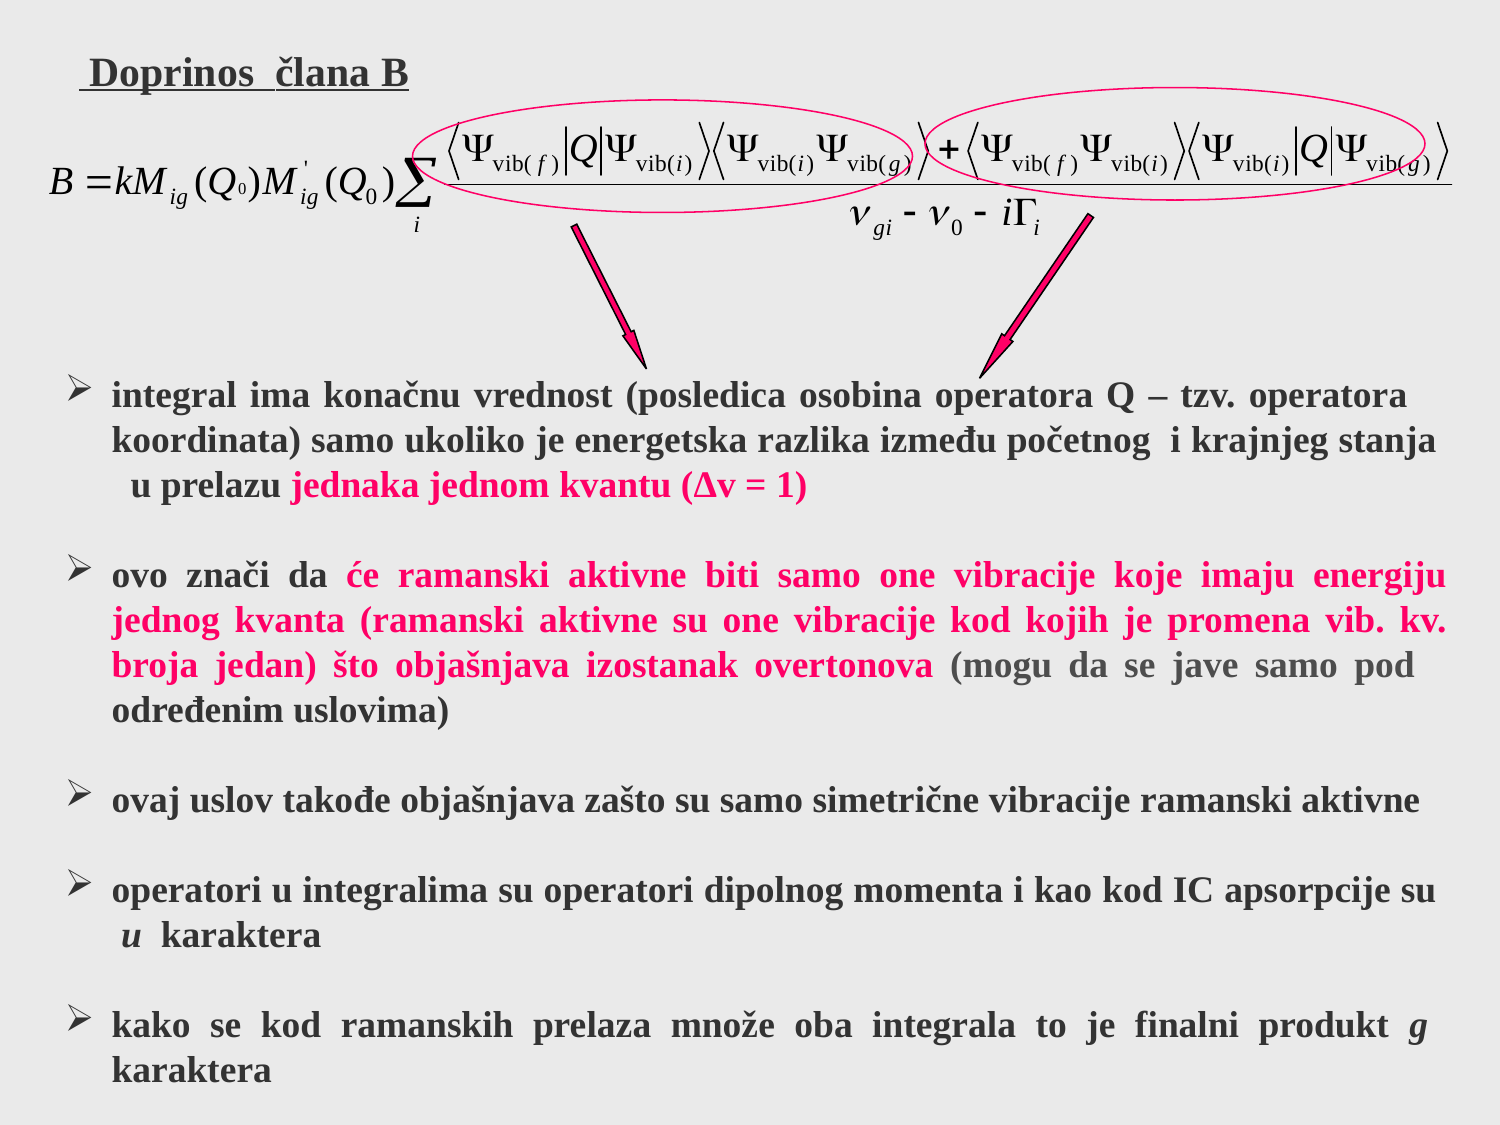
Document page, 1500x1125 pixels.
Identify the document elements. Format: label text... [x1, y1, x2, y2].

text_box integral ima konačnu vrednost (posledica osobina operatora Q – tzv. operatora koordinata) samo ukoliko je energetska razlika između početnog i krajnjeg stanja u prelazu jednaka jednom kvantu (Δv = 1) ovo znači da će ramanski aktivne biti samo one vibracije koje imaju energiju jednog kvanta (ramanski aktivne su one vibracije kod kojih je promena vib. kv. broja jedan) što objašnjava izostanak overtonova (mogu da se jave samo pod određenim uslovima) ovaj uslov takođe objašnjava zašto su samo simetrične vibracije ramanski aktivne operatori u integralima su operatori dipolnog momenta i kao kod IC apsorpcije su u karaktera kako se kod ramanskih prelaza množe oba integrala to je finalni produkt g karaktera [49, 362, 1463, 1098]
text_box [968, 87, 1382, 112]
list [41, 114, 1459, 249]
text_box [585, 256, 645, 362]
text_box [507, 99, 818, 112]
text_box [987, 256, 1068, 362]
text_box Doprinos člana B [64, 37, 425, 103]
